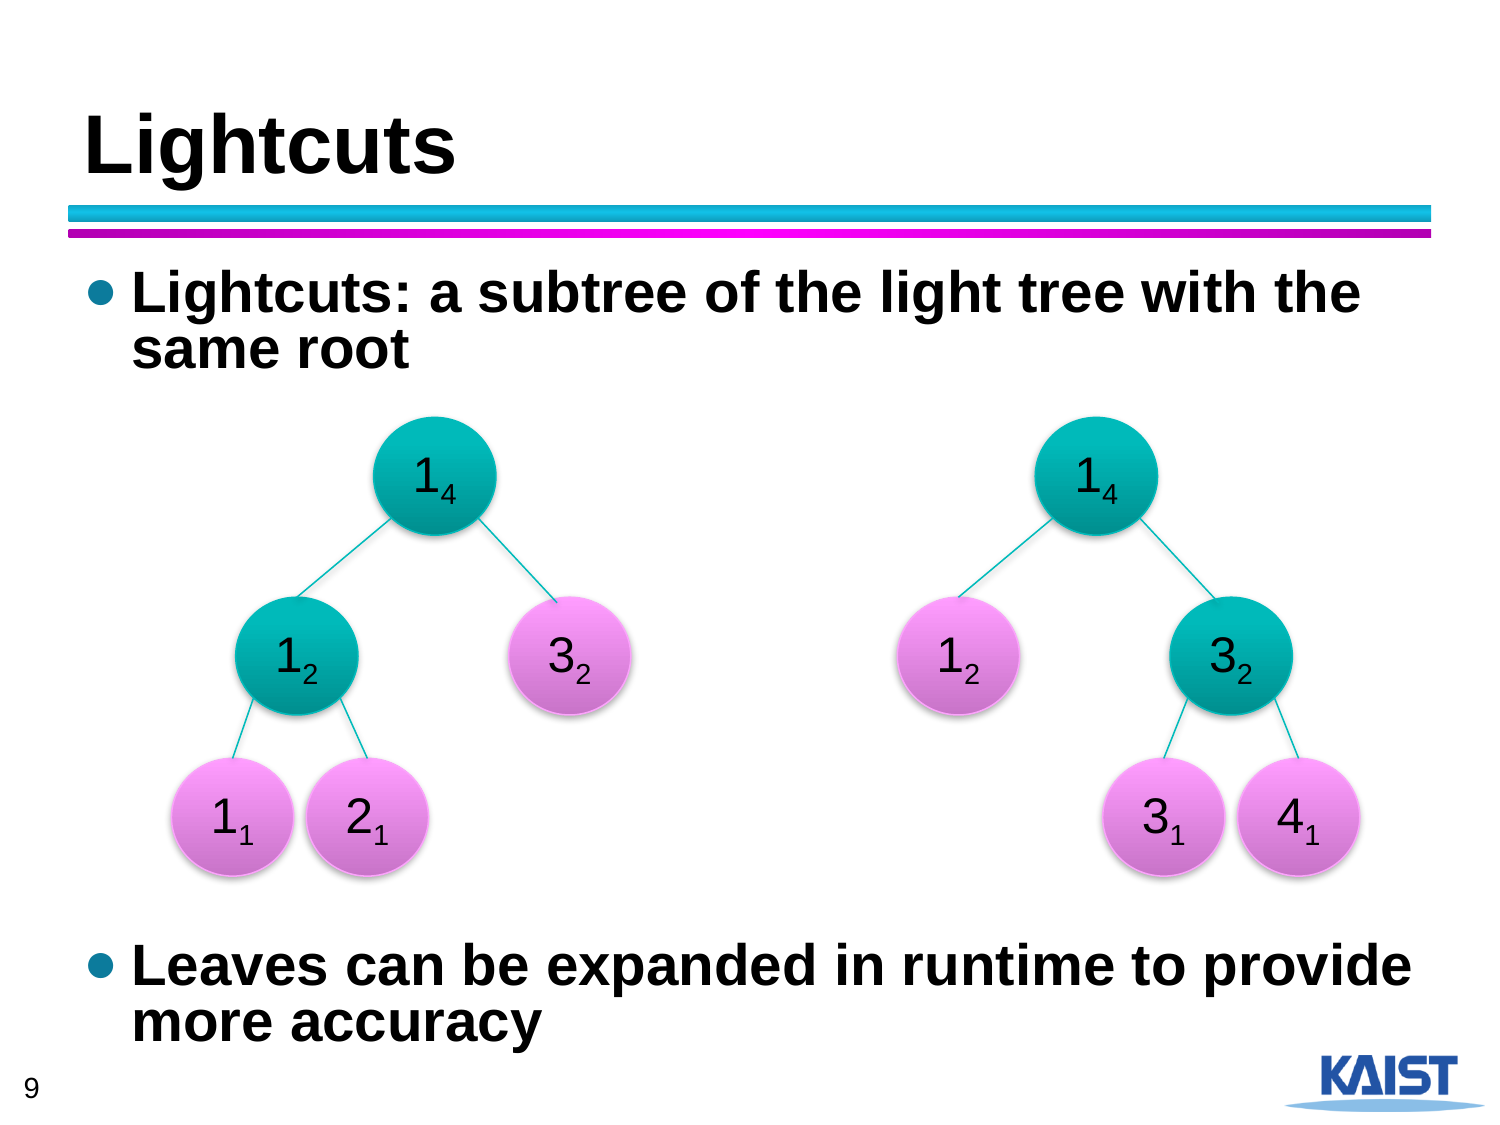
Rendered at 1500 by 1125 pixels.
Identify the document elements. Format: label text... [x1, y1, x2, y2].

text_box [896, 422, 1360, 871]
picture [1284, 1055, 1485, 1112]
list Lightcuts: a subtree of the light tree with the same root Leaves can be expanded in runtime to provide more accuracy [68, 259, 1434, 1093]
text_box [171, 422, 632, 871]
title Lightcuts [68, 48, 1428, 199]
